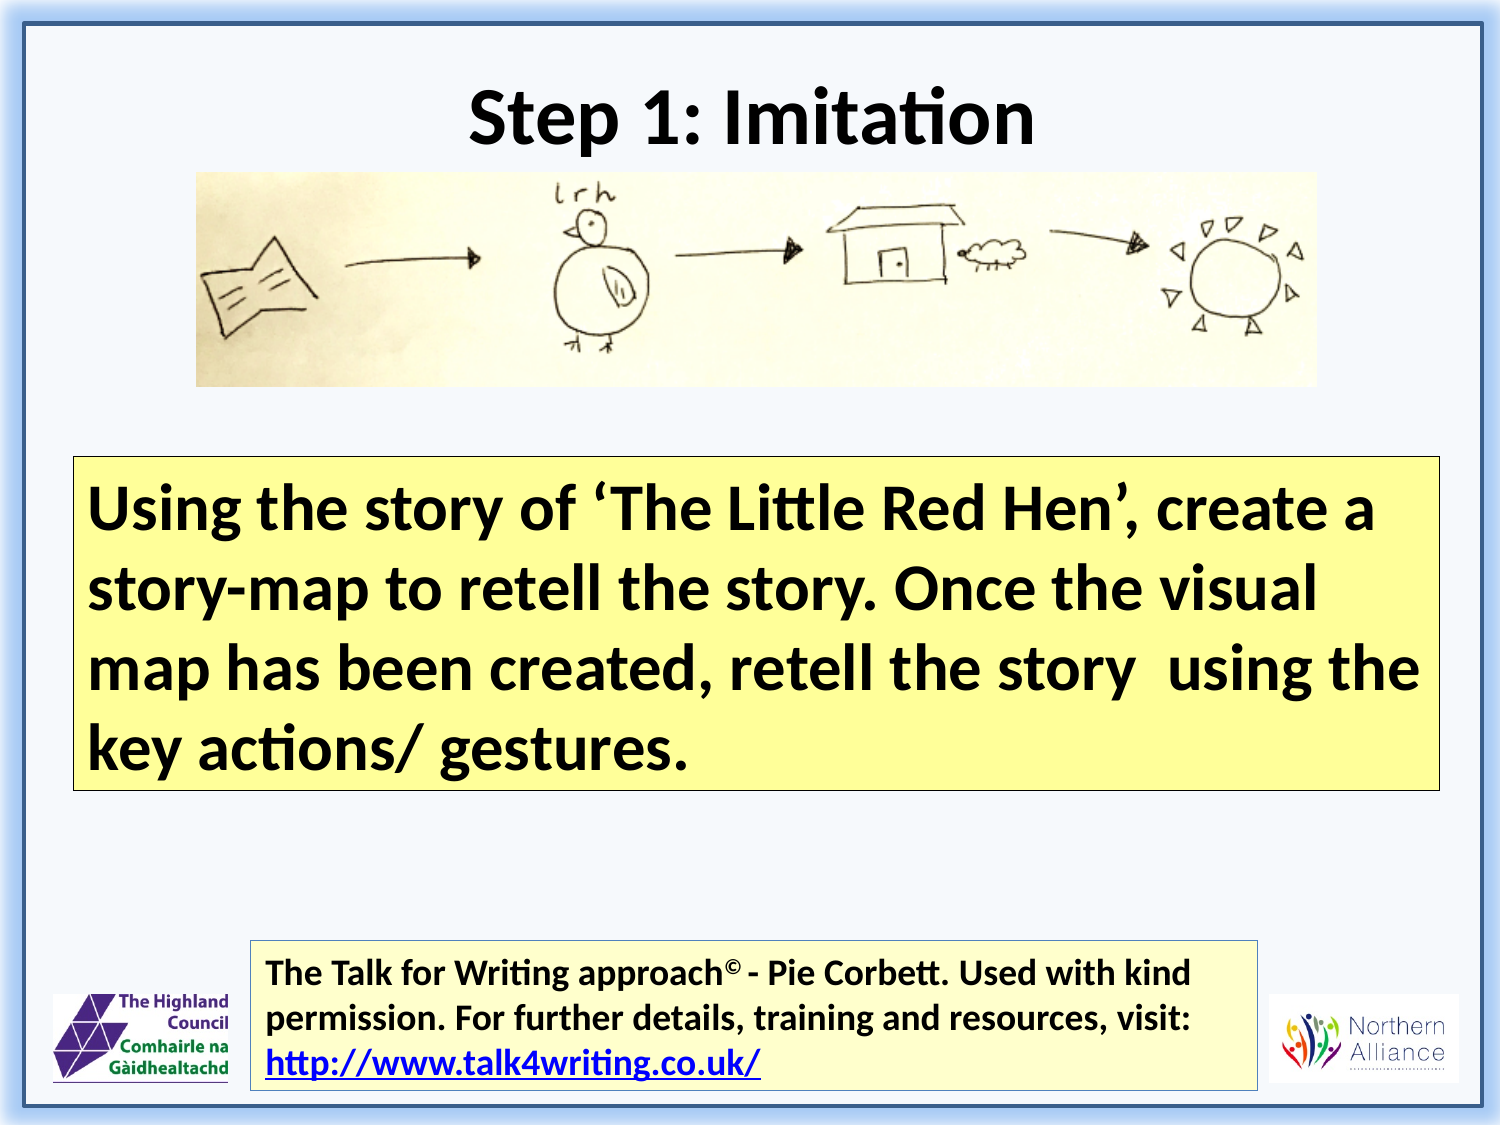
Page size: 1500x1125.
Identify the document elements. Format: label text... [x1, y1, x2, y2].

picture [196, 172, 1317, 387]
text_box [22, 21, 1484, 1108]
picture [52, 994, 228, 1083]
title Step 1: Imitation [78, 54, 1428, 243]
text_box The Talk for Writing approach© - Pie Corbett. Used with kind permission. For further details, training and resources, visit: http://www.talk4writing.co.uk/ [250, 940, 1258, 1091]
text_box Using the story of ‘The Little Red Hen’, create a story-map to retell the story. Once the visual map has been created, retell the story using the key actions/ gestures. [73, 456, 1440, 791]
picture [1269, 994, 1459, 1083]
